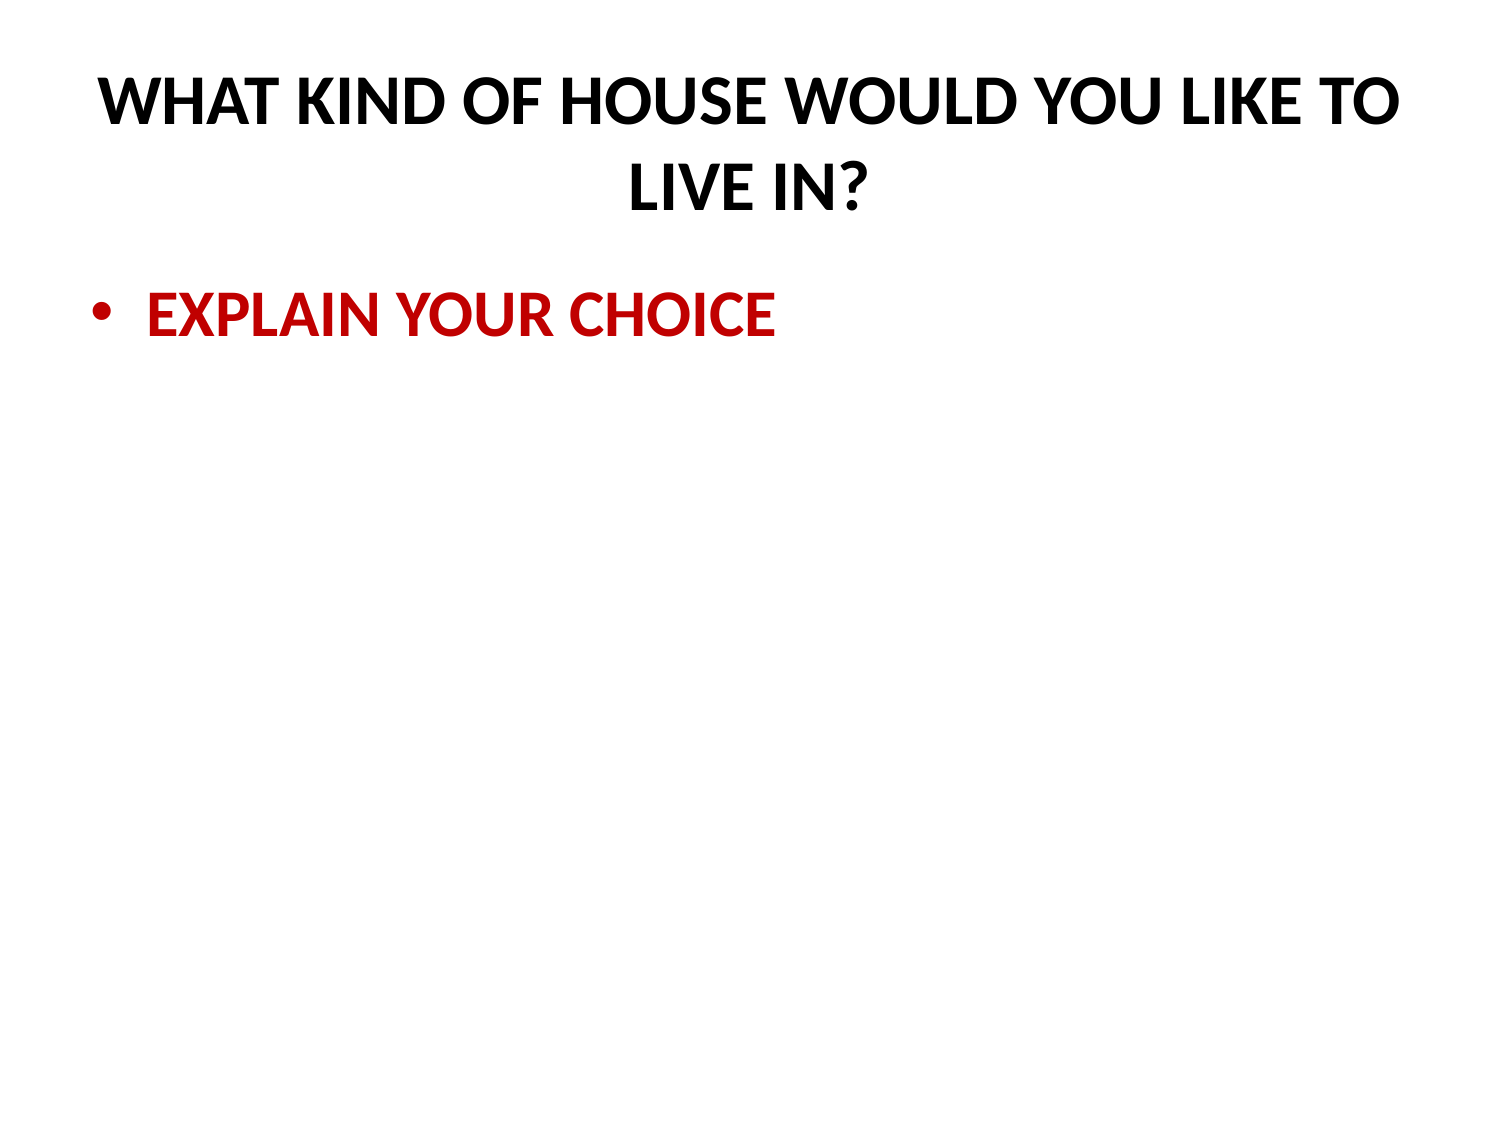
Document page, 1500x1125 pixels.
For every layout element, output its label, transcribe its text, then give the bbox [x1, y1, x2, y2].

list EXPLAIN YOUR CHOICE [75, 262, 1425, 1005]
title WHAT KIND OF HOUSE WOULD YOU LIKE TO LIVE IN? [75, 45, 1425, 233]
